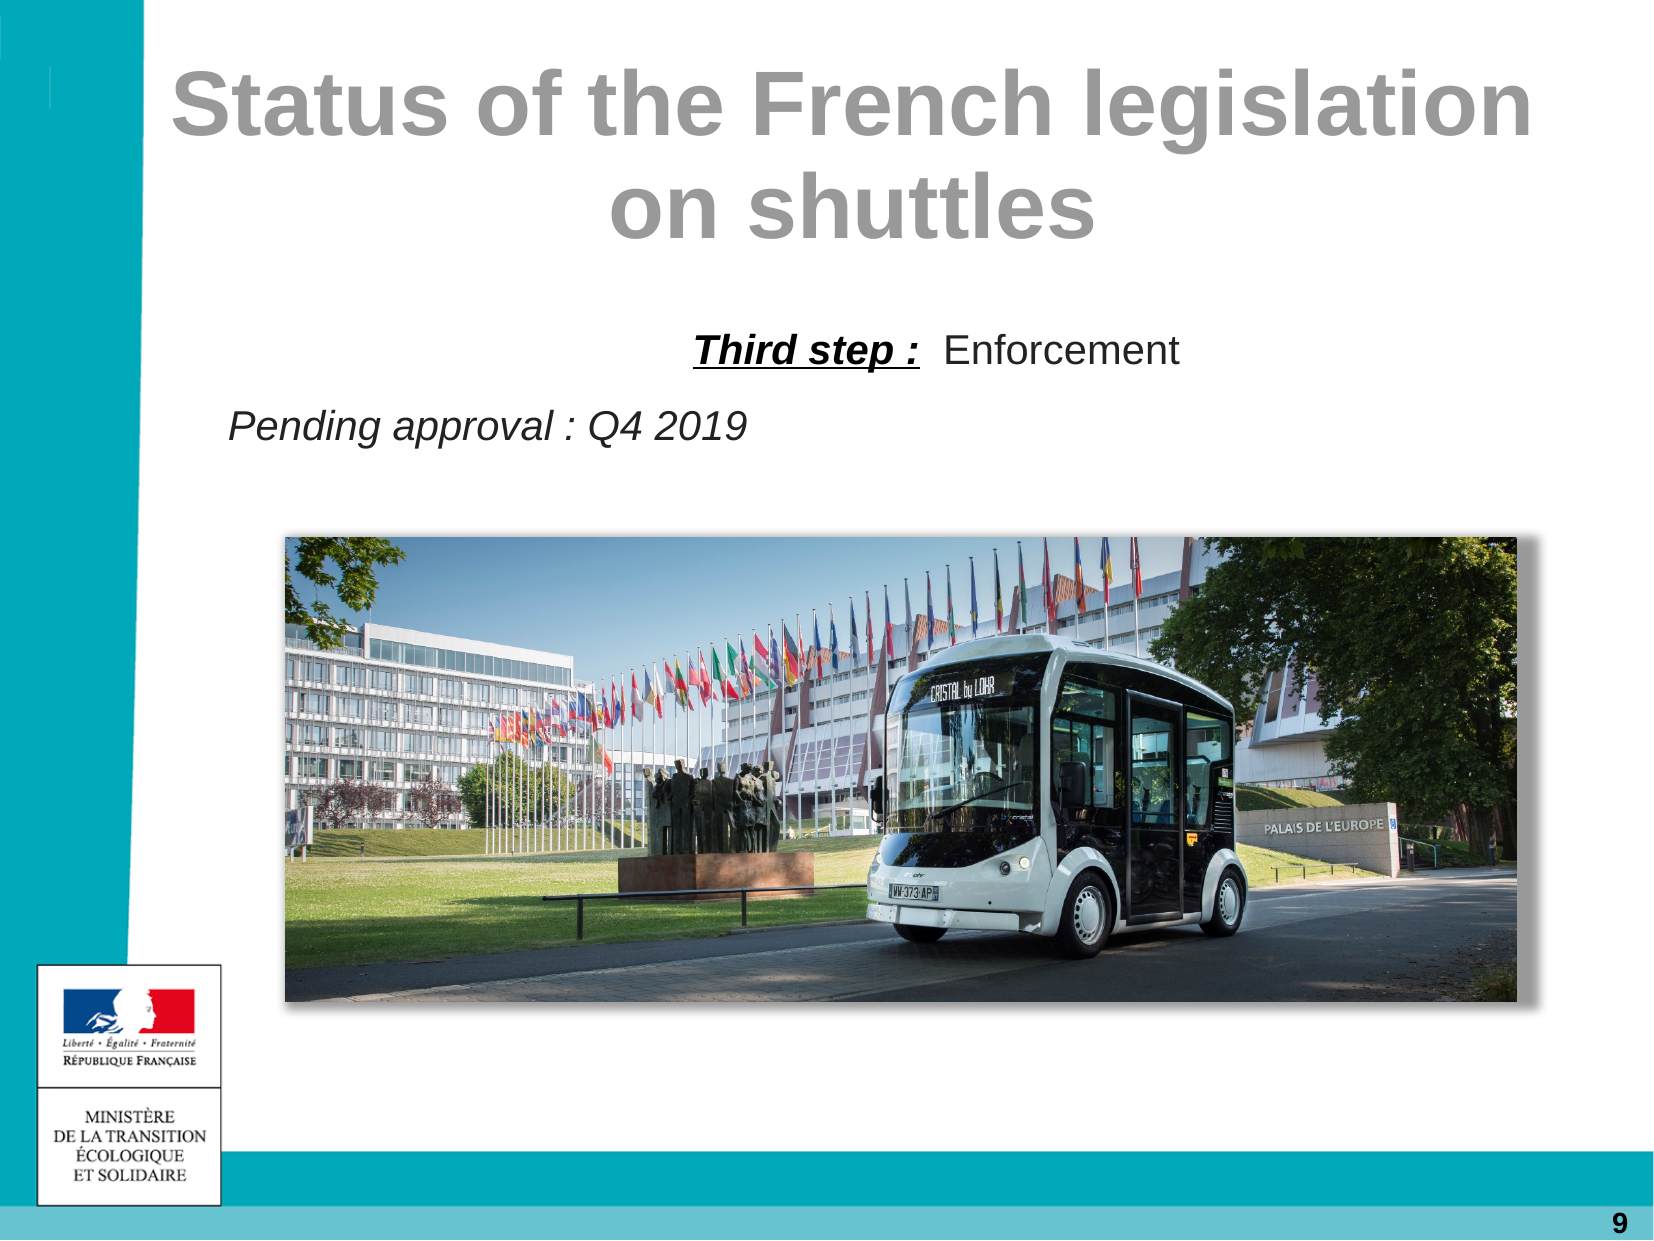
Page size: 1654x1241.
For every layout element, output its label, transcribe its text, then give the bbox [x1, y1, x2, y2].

title Status of the French legislation on shuttles [136, 50, 1571, 256]
slide_number 9 [1464, 1207, 1629, 1241]
list Third step : Enforcement Pending approval : Q4 2019 [171, 277, 1630, 491]
picture [0, 0, 1654, 1240]
